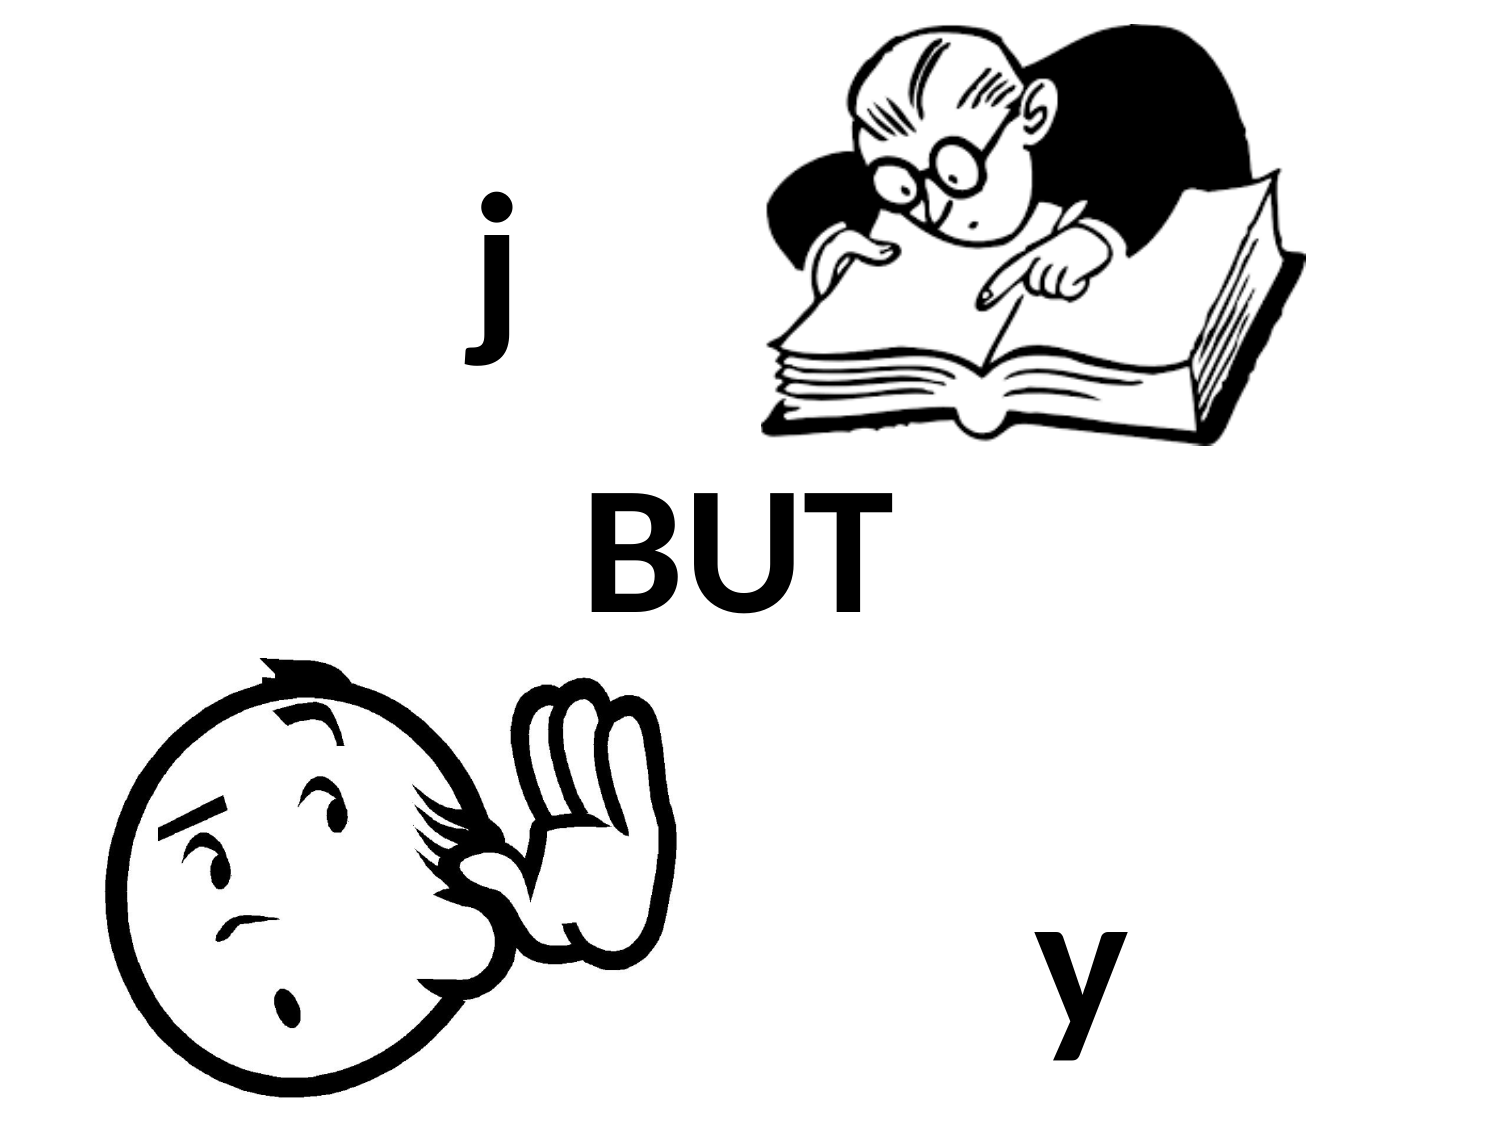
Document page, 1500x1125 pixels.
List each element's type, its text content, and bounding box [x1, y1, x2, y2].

picture [761, 23, 1306, 447]
text_box j [456, 124, 538, 380]
picture [99, 658, 685, 1104]
text_box BUT [566, 422, 910, 657]
text_box y [1019, 822, 1145, 1078]
